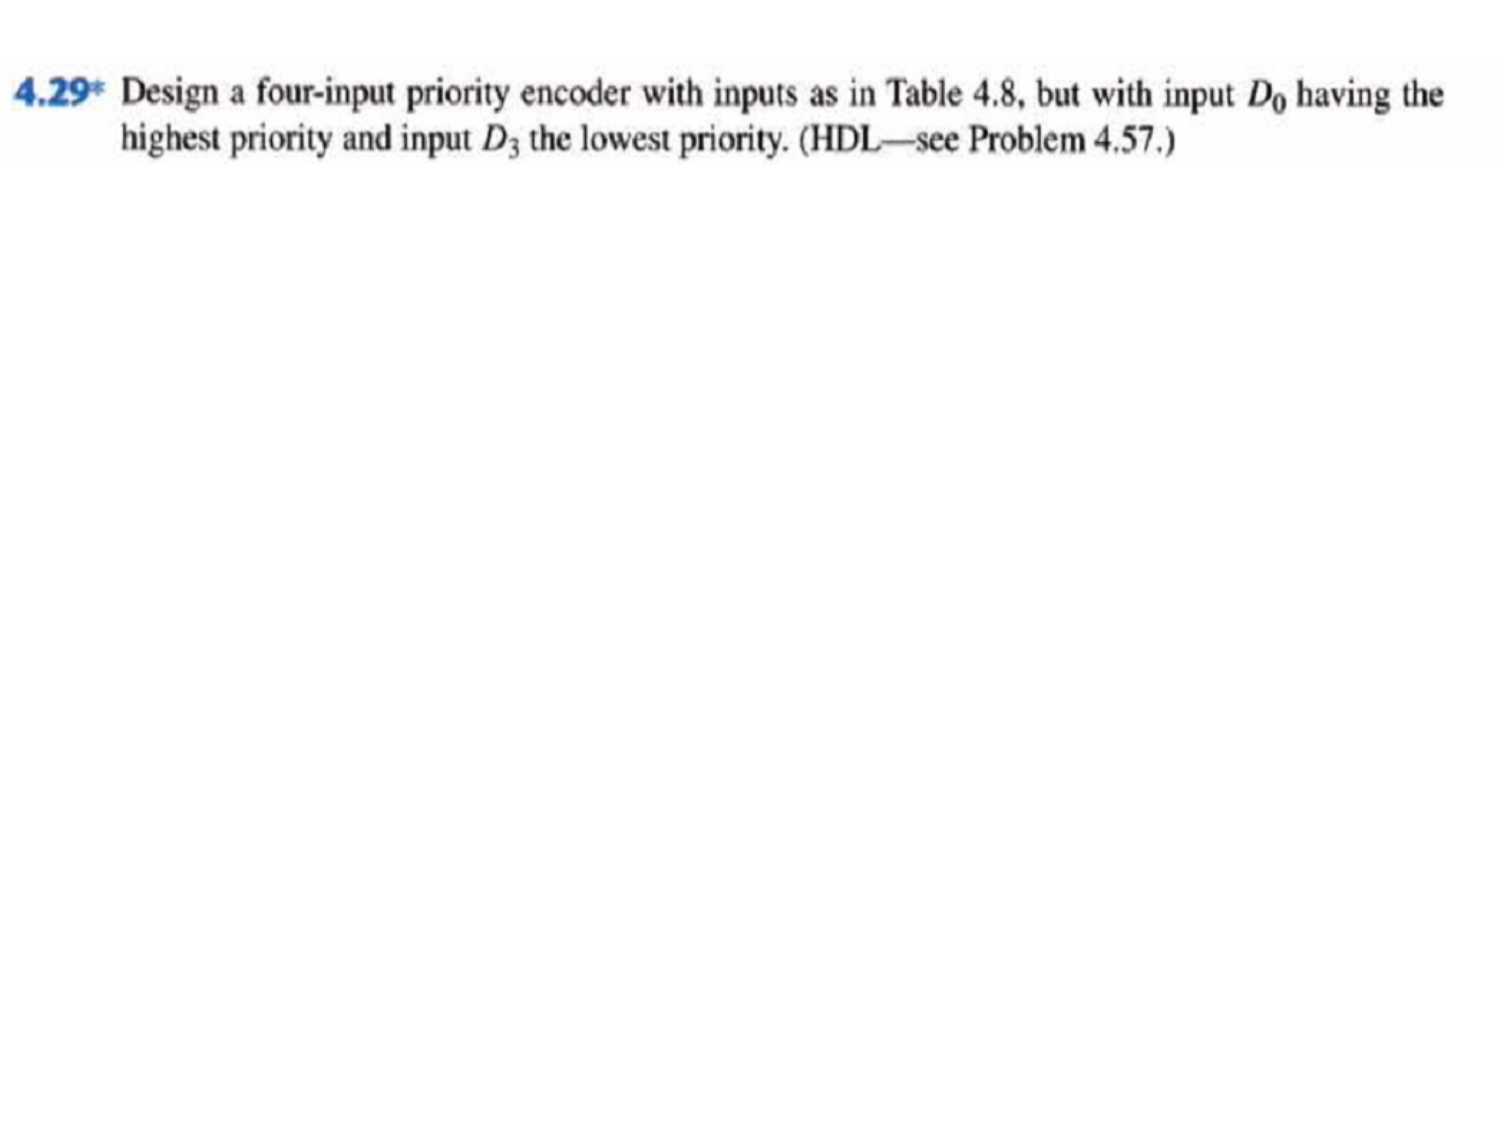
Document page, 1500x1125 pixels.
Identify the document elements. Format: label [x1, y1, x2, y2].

picture [0, 62, 1500, 165]
